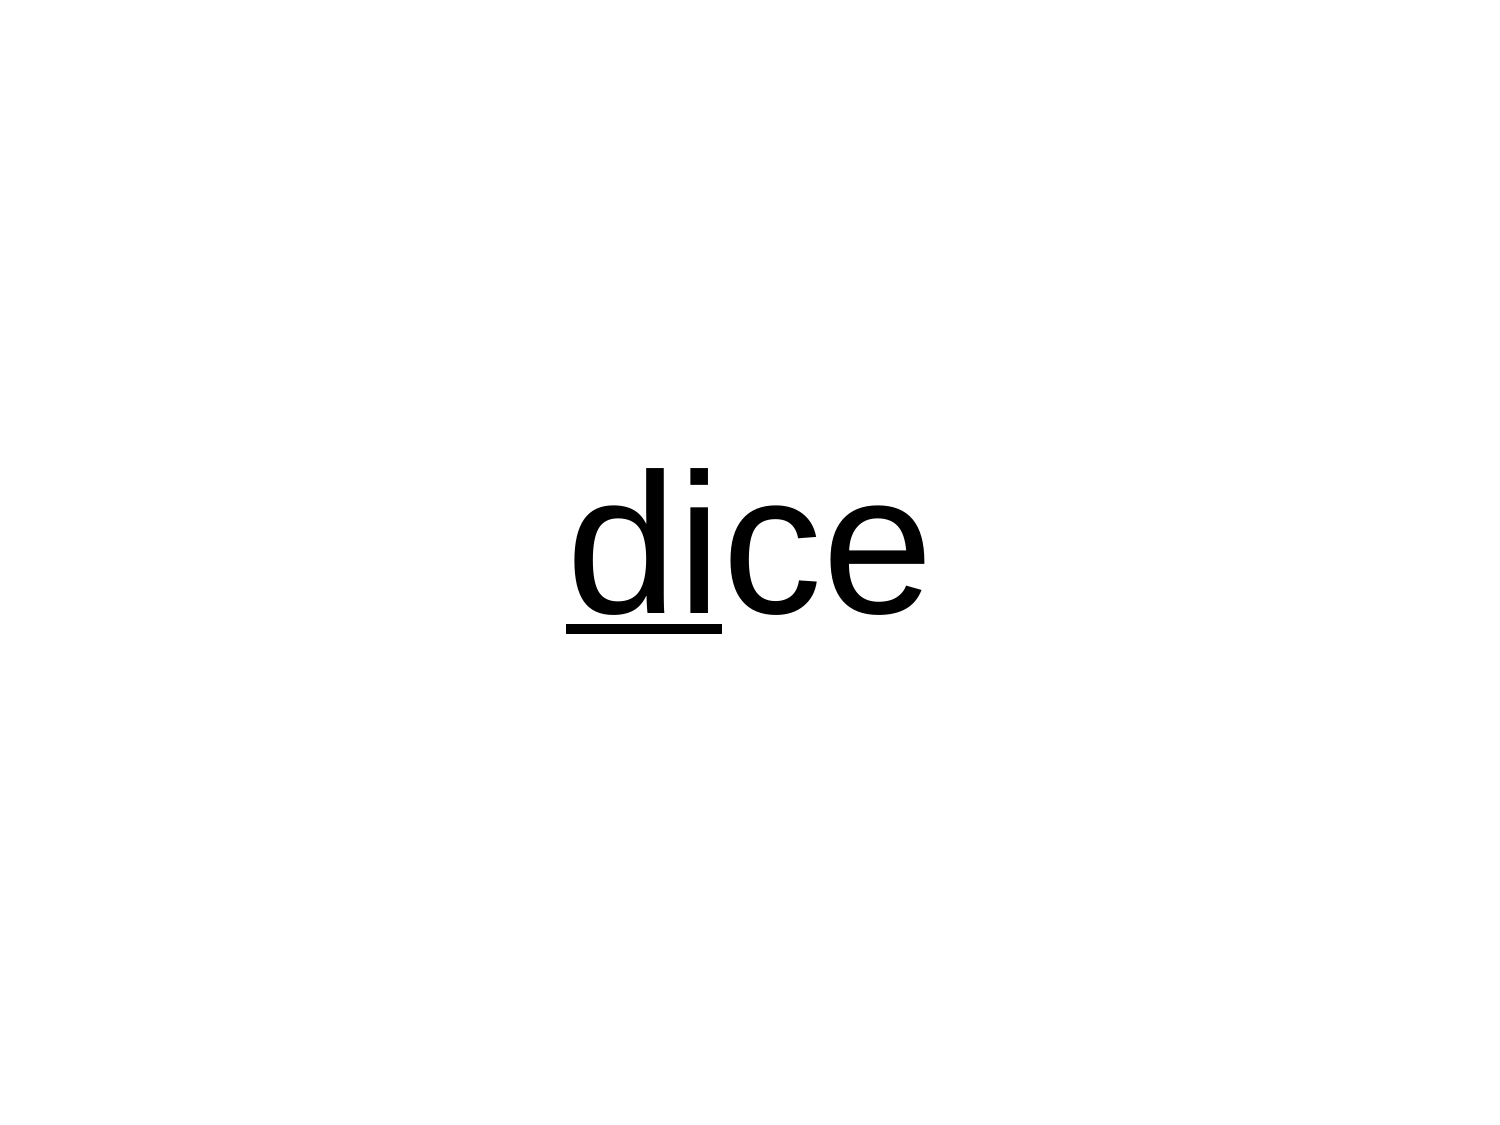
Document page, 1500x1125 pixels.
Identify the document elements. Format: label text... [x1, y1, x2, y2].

title dice [112, 412, 1388, 654]
